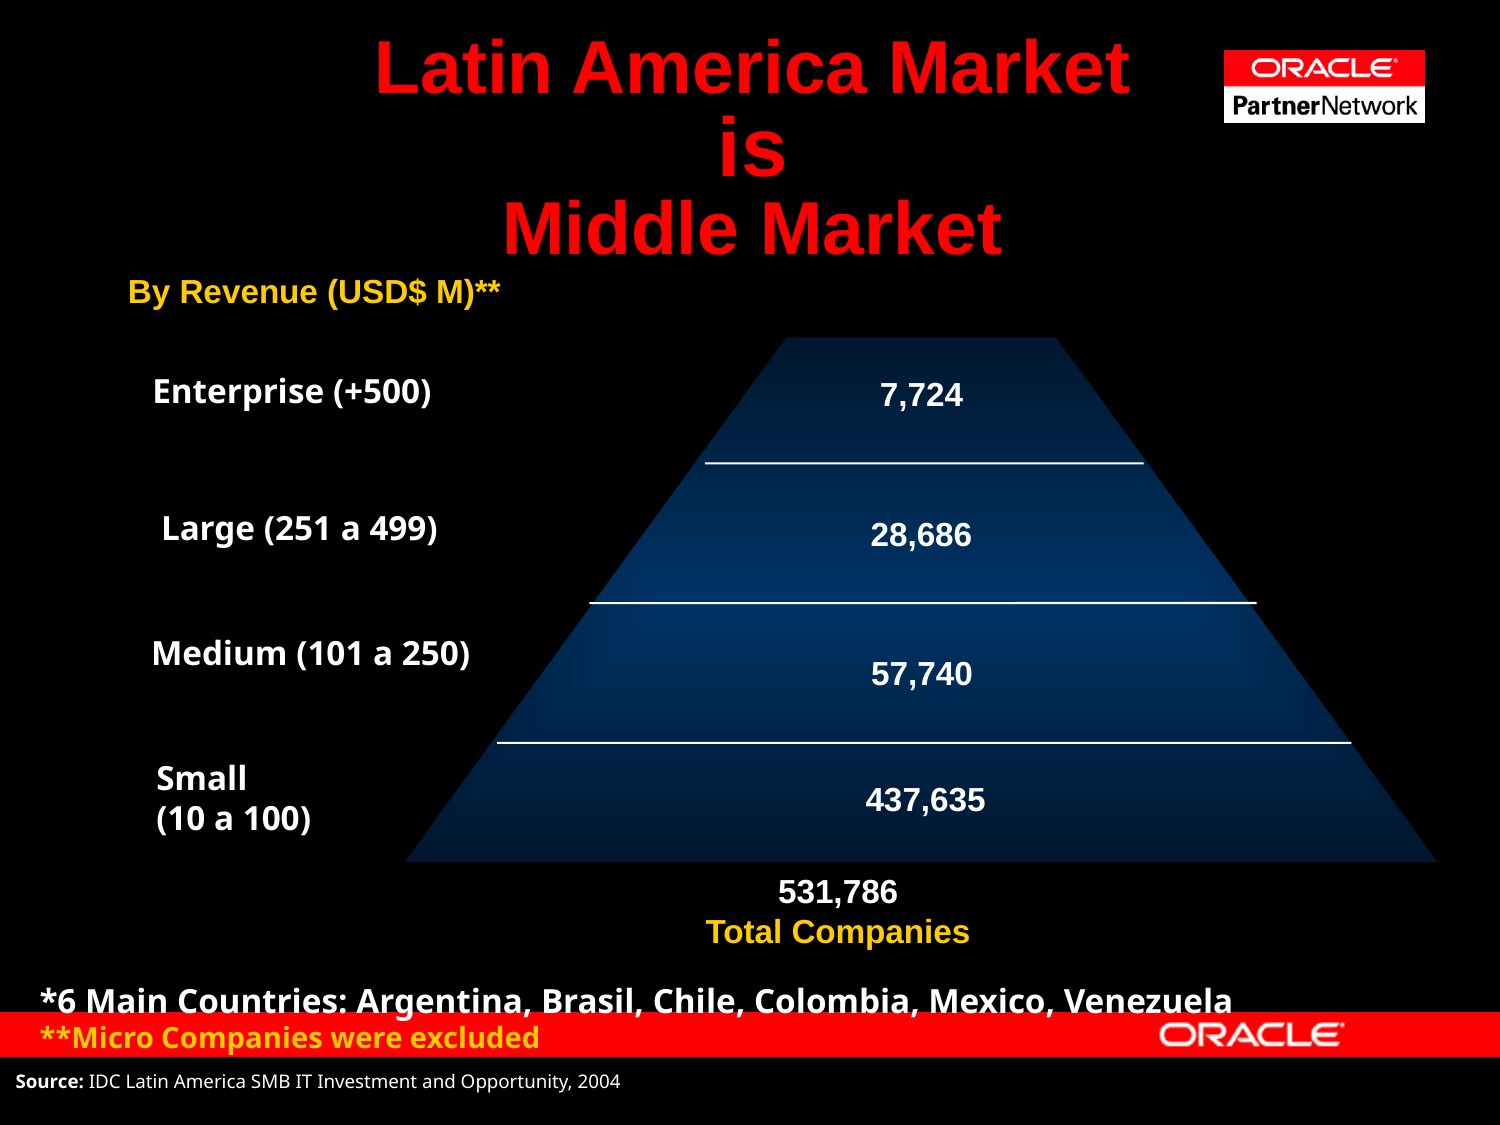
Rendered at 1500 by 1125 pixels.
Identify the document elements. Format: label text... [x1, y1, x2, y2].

text_box 531,786 Total Companies [690, 872, 986, 958]
text_box Enterprise (+500) [137, 362, 399, 418]
text_box Source: IDC Latin America SMB IT Investment and Opportunity, 2004 [0, 1062, 635, 1100]
text_box Latin America Market is Middle Market [112, 24, 1393, 278]
text_box By Revenue (USD$ M)** [112, 262, 517, 318]
text_box *6 Main Countries: Argentina, Brasil, Chile, Colombia, Mexico, Venezuela **Micro Companies were excluded [24, 972, 1450, 1062]
picture [1393, 50, 1425, 123]
text_box Small (10 a 100) [141, 749, 327, 845]
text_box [404, 337, 1438, 863]
text_box Large (251 a 499) [145, 499, 399, 555]
text_box Medium (101 a 250) [136, 624, 399, 680]
